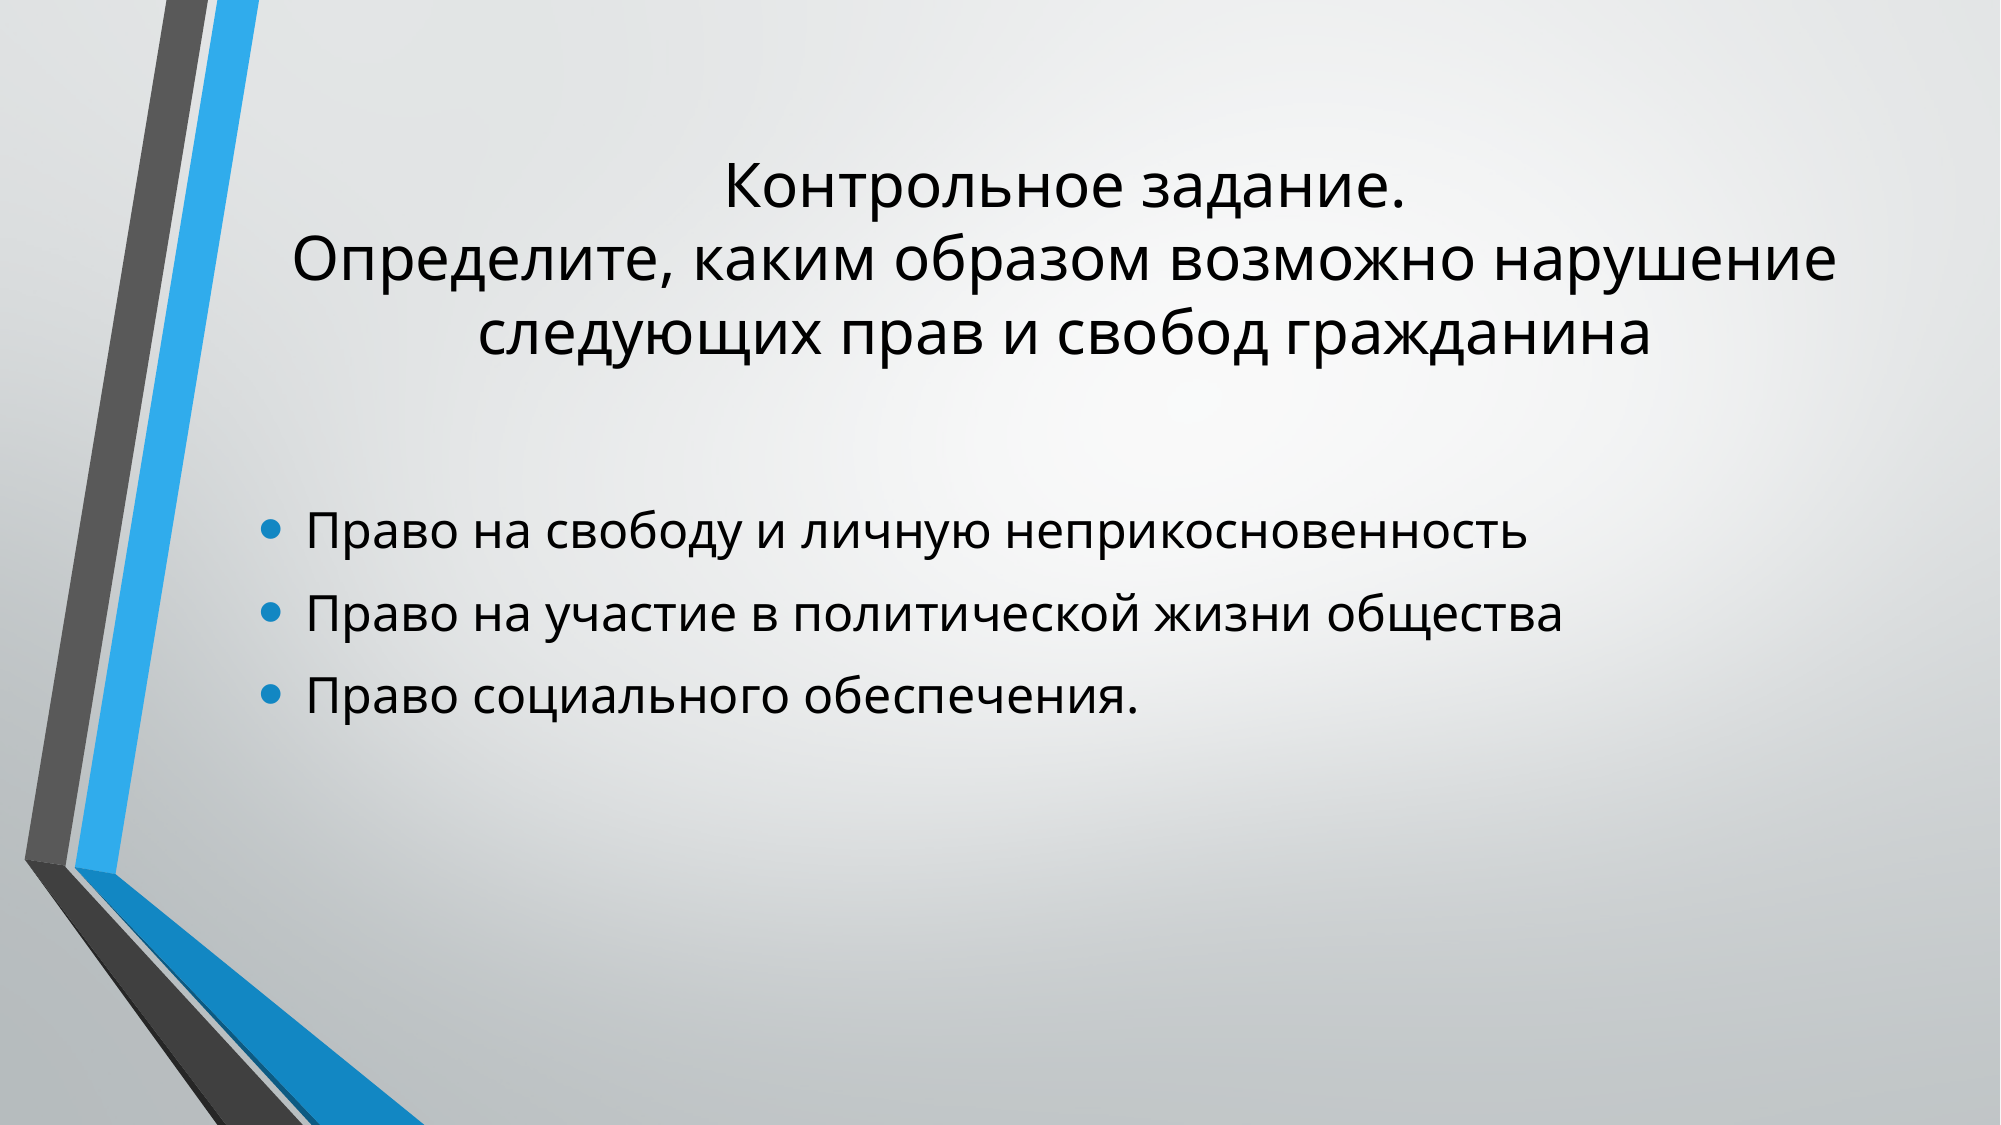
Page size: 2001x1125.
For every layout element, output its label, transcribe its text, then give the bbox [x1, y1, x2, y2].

list Право на свободу и личную неприкосновенность Право на участие в политической жизни общества Право социального обеспечения. [243, 437, 1887, 950]
title Контрольное задание. Определите, каким образом возможно нарушение следующих прав и свобод гражданина [243, 112, 1887, 400]
